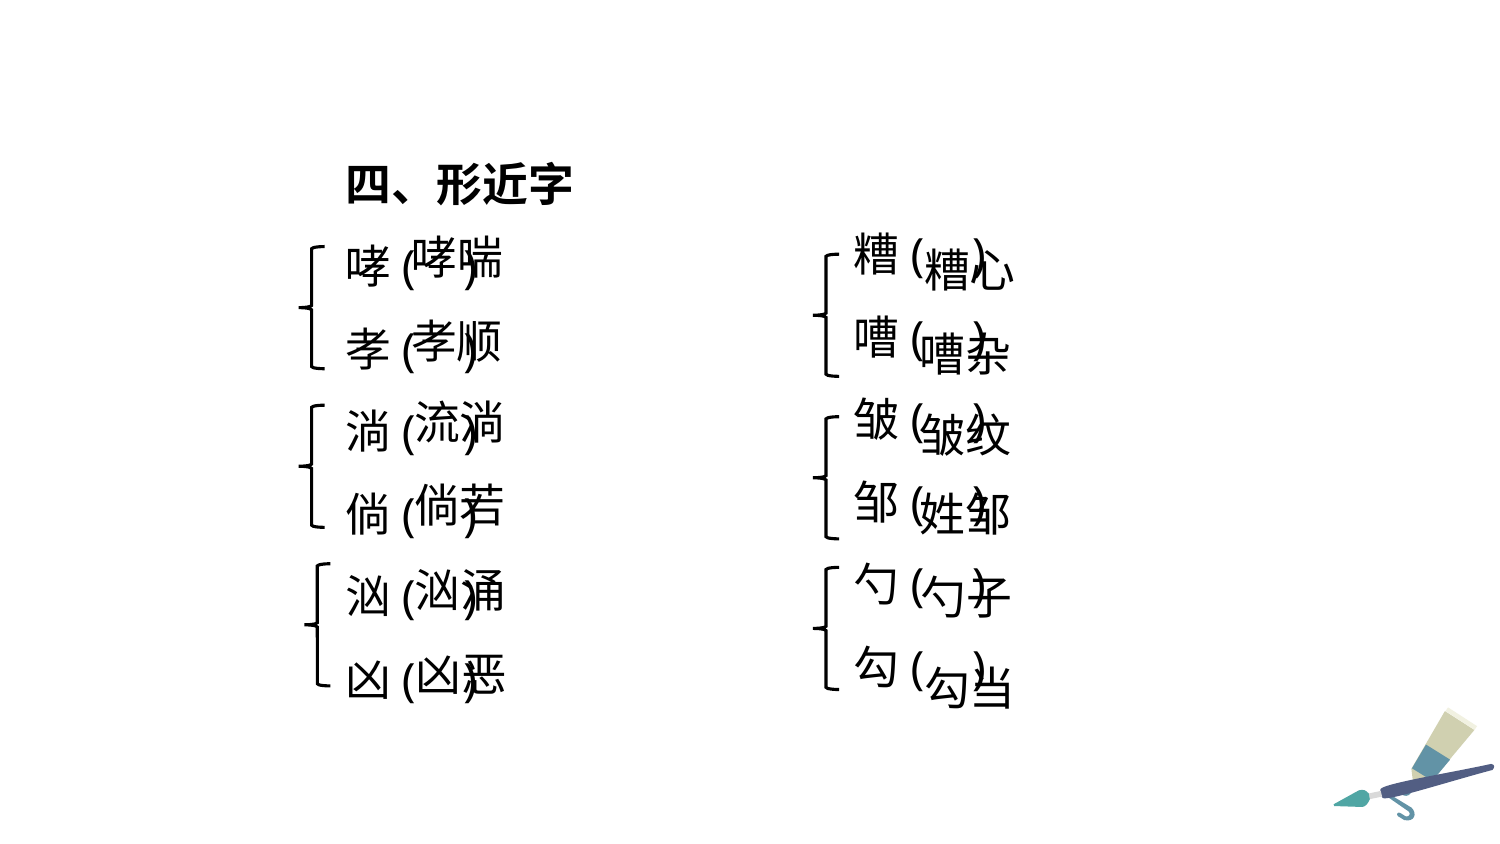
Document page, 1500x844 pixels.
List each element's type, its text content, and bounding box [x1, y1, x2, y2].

text_box [304, 563, 331, 687]
text_box 皱纹 [904, 398, 1027, 469]
text_box [298, 404, 325, 528]
text_box 孝顺 [396, 305, 518, 375]
text_box 四、形近字 哮( ) 孝( ) 淌( ) 倘( ) 汹( ) 凶( ) [330, 120, 629, 713]
text_box 姓邹 [904, 477, 1027, 548]
text_box [812, 253, 840, 377]
text_box [812, 416, 840, 540]
text_box 汹涌 [400, 554, 522, 624]
text_box 倘若 [399, 469, 521, 540]
text_box 糟心 [909, 234, 1031, 305]
text_box 糟( ) 嘈( ) 皱( ) 邹( ) 勺( ) 勾( ) [839, 136, 1137, 701]
text_box 勺子 [905, 561, 1027, 631]
text_box 哮喘 [396, 220, 519, 291]
text_box [812, 566, 840, 691]
text_box [298, 246, 325, 370]
text_box 流淌 [399, 386, 521, 456]
text_box 凶恶 [400, 637, 522, 708]
text_box 嘈杂 [904, 318, 1027, 388]
text_box 勾当 [909, 652, 1031, 723]
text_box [1358, 708, 1481, 844]
